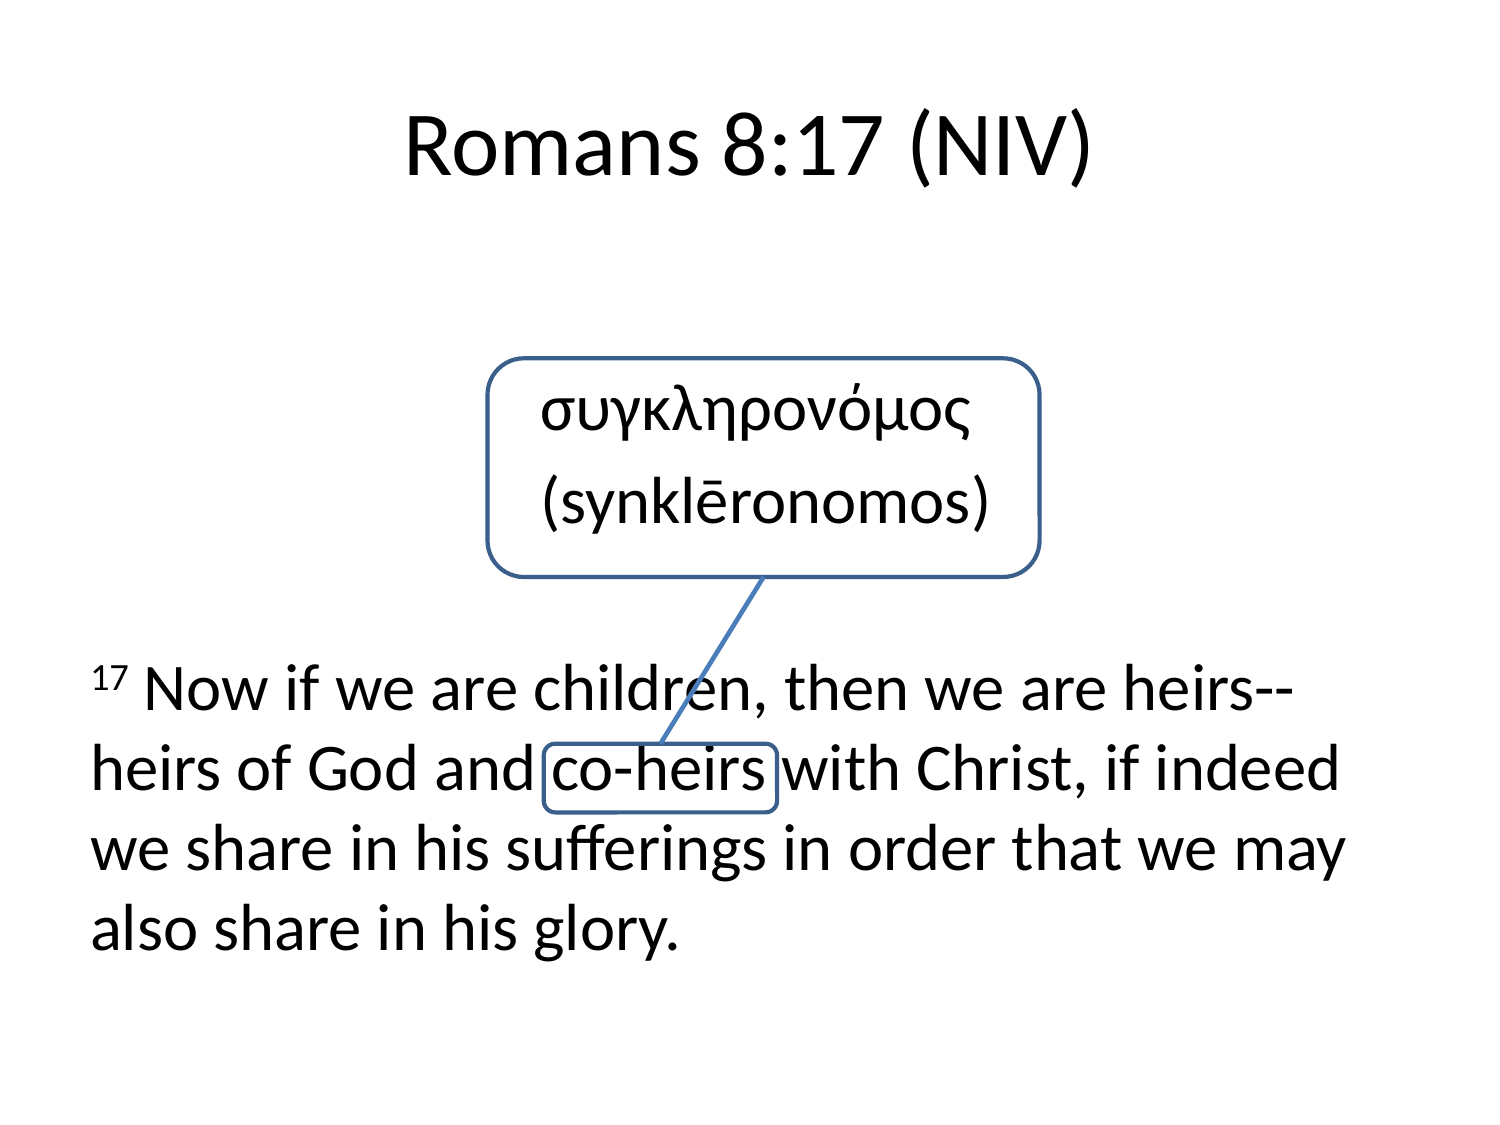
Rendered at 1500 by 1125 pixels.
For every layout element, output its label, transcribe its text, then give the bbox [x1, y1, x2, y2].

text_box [660, 576, 764, 744]
text_box [541, 741, 780, 815]
title Romans 8:17 (NIV) [75, 45, 1425, 233]
list συγκληρονόμος (synklēronomos) 17 Now if we are children, then we are heirs--heirs of God and co-heirs with Christ, if indeed we share in his sufferings in order that we may also share in his glory. [75, 262, 1425, 1005]
text_box [485, 356, 1042, 580]
